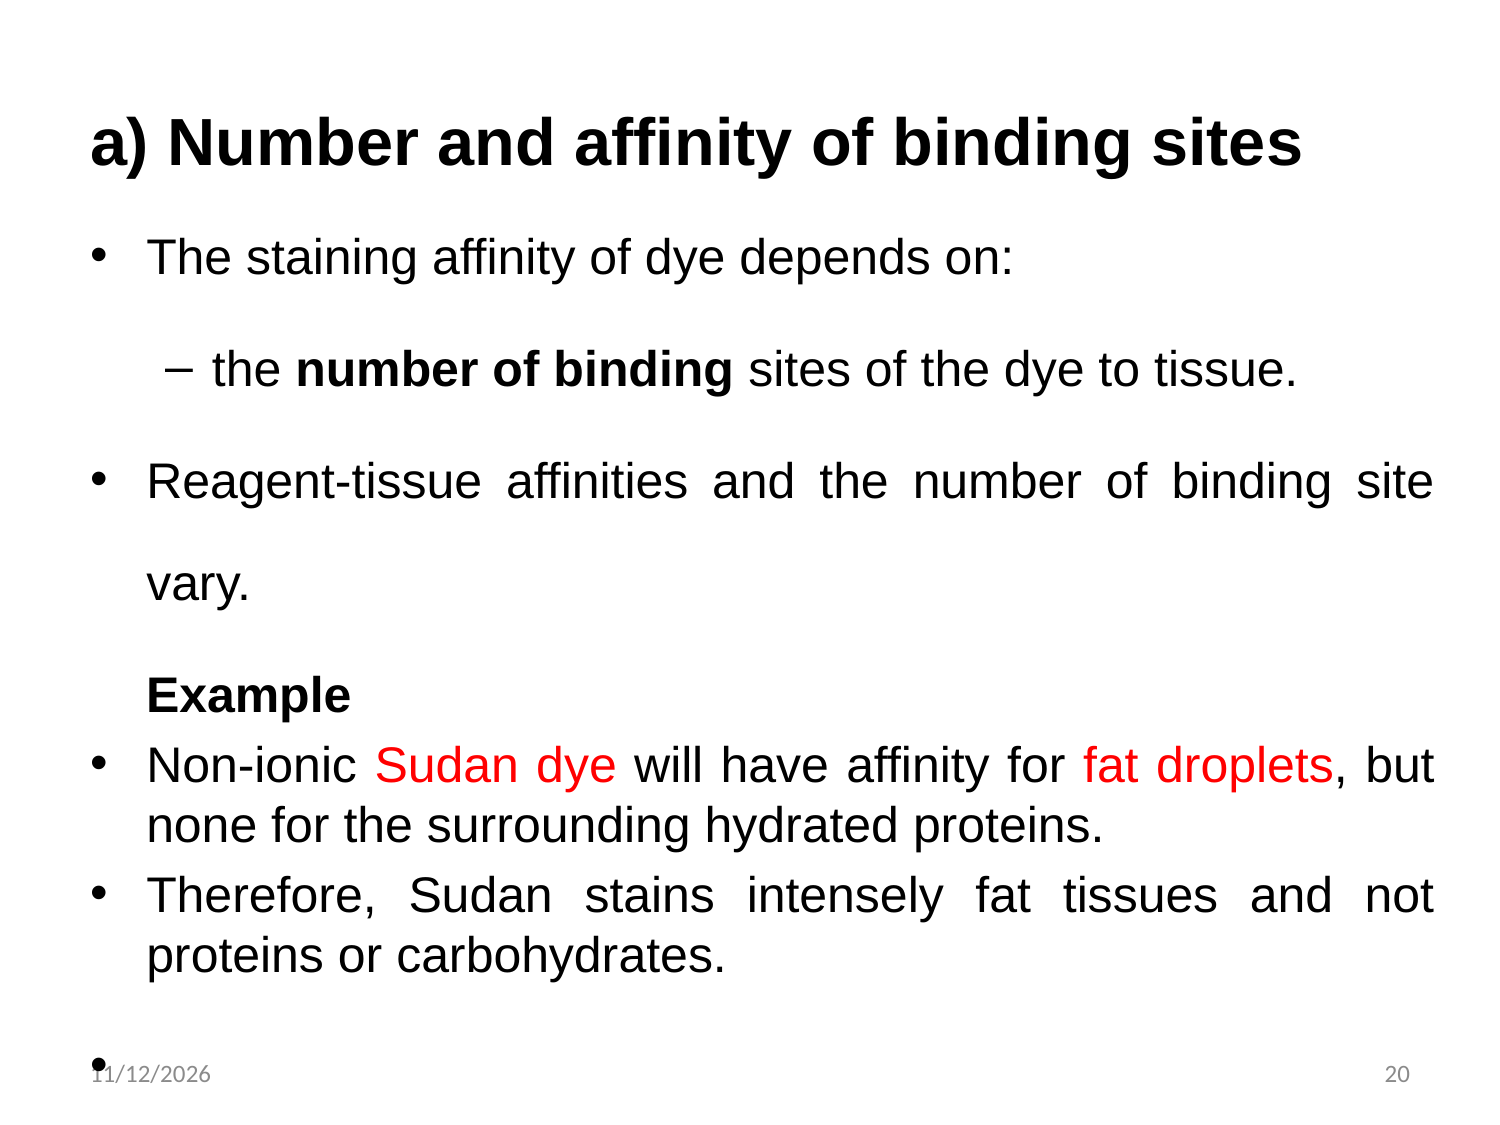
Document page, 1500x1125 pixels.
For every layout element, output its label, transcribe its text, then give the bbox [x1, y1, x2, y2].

list The staining affinity of dye depends on: the number of binding sites of the dye to tissue. Reagent-tissue affinities and the number of binding site vary. Example Non-ionic Sudan dye will have affinity for fat droplets, but none for the surrounding hydrated proteins. Therefore, Sudan stains intensely fat tissues and not proteins or carbohydrates. [75, 174, 1450, 988]
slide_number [75, 1042, 425, 1103]
slide_number 20 [1074, 1042, 1425, 1103]
title a) Number and affinity of binding sites [75, 45, 1425, 174]
